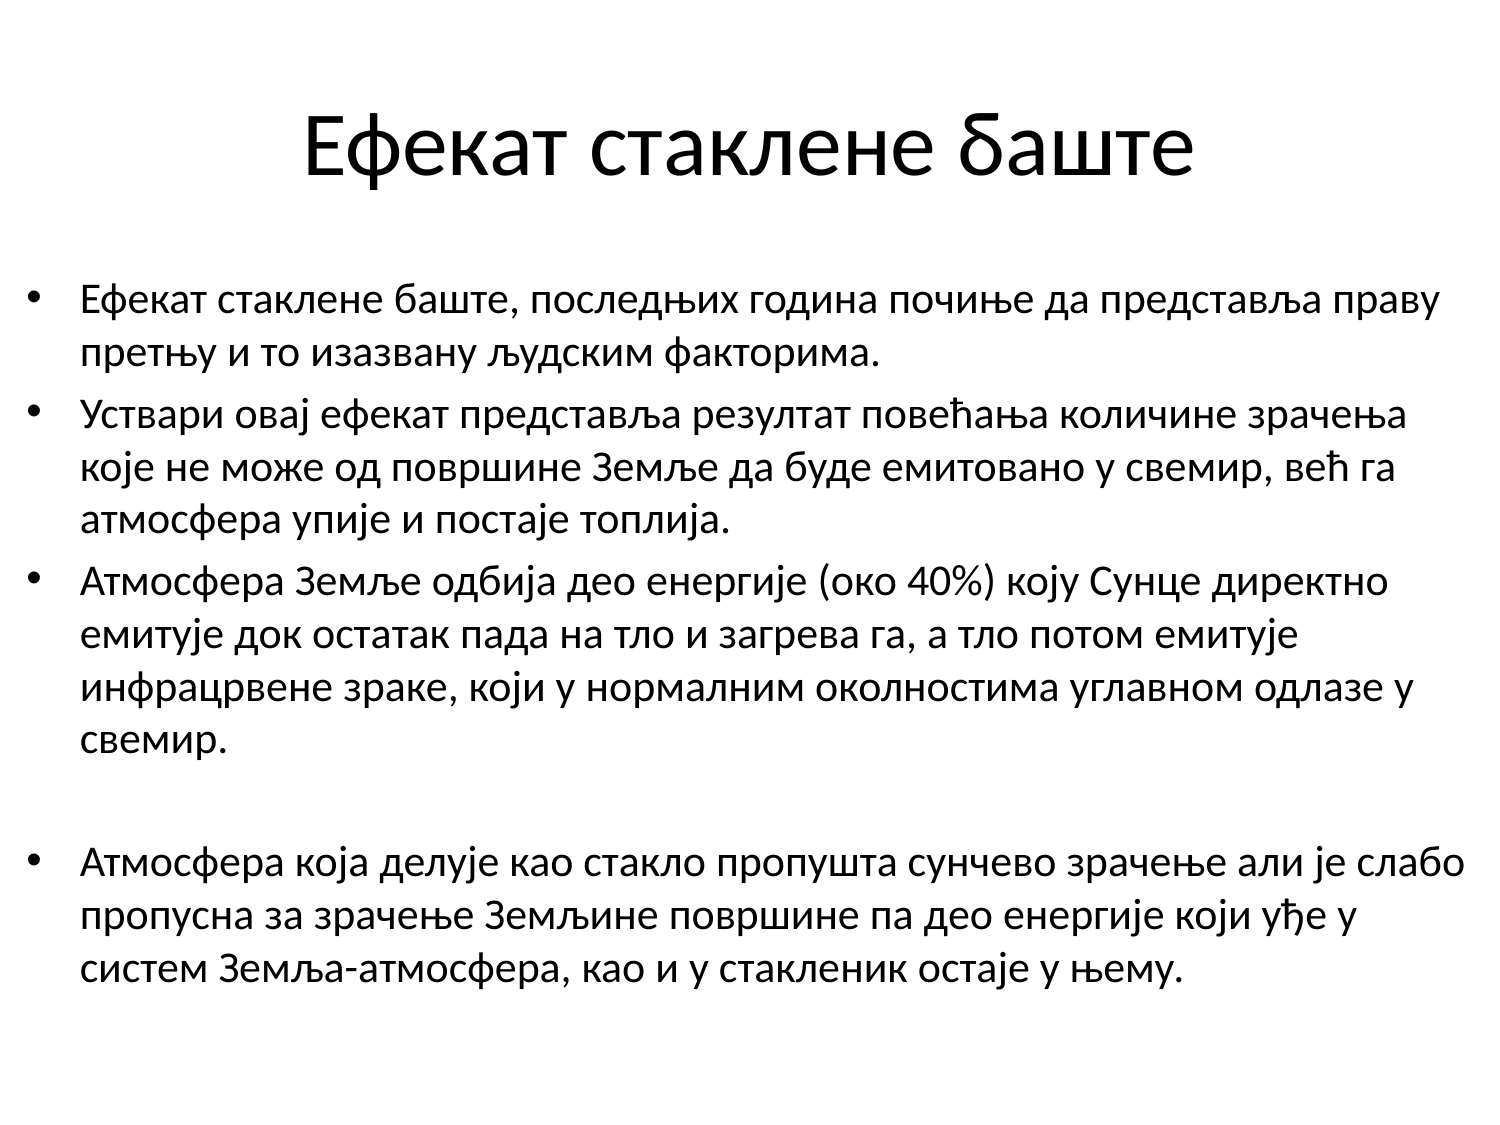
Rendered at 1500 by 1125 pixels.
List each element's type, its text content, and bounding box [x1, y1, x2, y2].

list Ефекат стаклене баште, последњих година почиње да представља праву претњу и то изазвану људским факторима. Уствари овај ефекат представља резултат повећања количине зрачења које не може од површине Земље да буде емитовано у свемир, већ га атмосфера упије и постаје топлија. Атмосфера Земље одбија део енергије (око 40%) коју Сунце директно емитује док остатак пада на тло и загрева га, а тло потом емитује инфрацрвене зраке, који у нормалним околностима углавном одлазе у свемир. Атмосфера која делује као стакло пропушта сунчево зрачење али је слабо пропусна за зрачење Земљине површине па део енергије који уђе у систем Земља-атмосфера, као и у стакленик остаје у њему. [11, 262, 1489, 1005]
title Ефекат стаклене баште [75, 45, 1425, 233]
